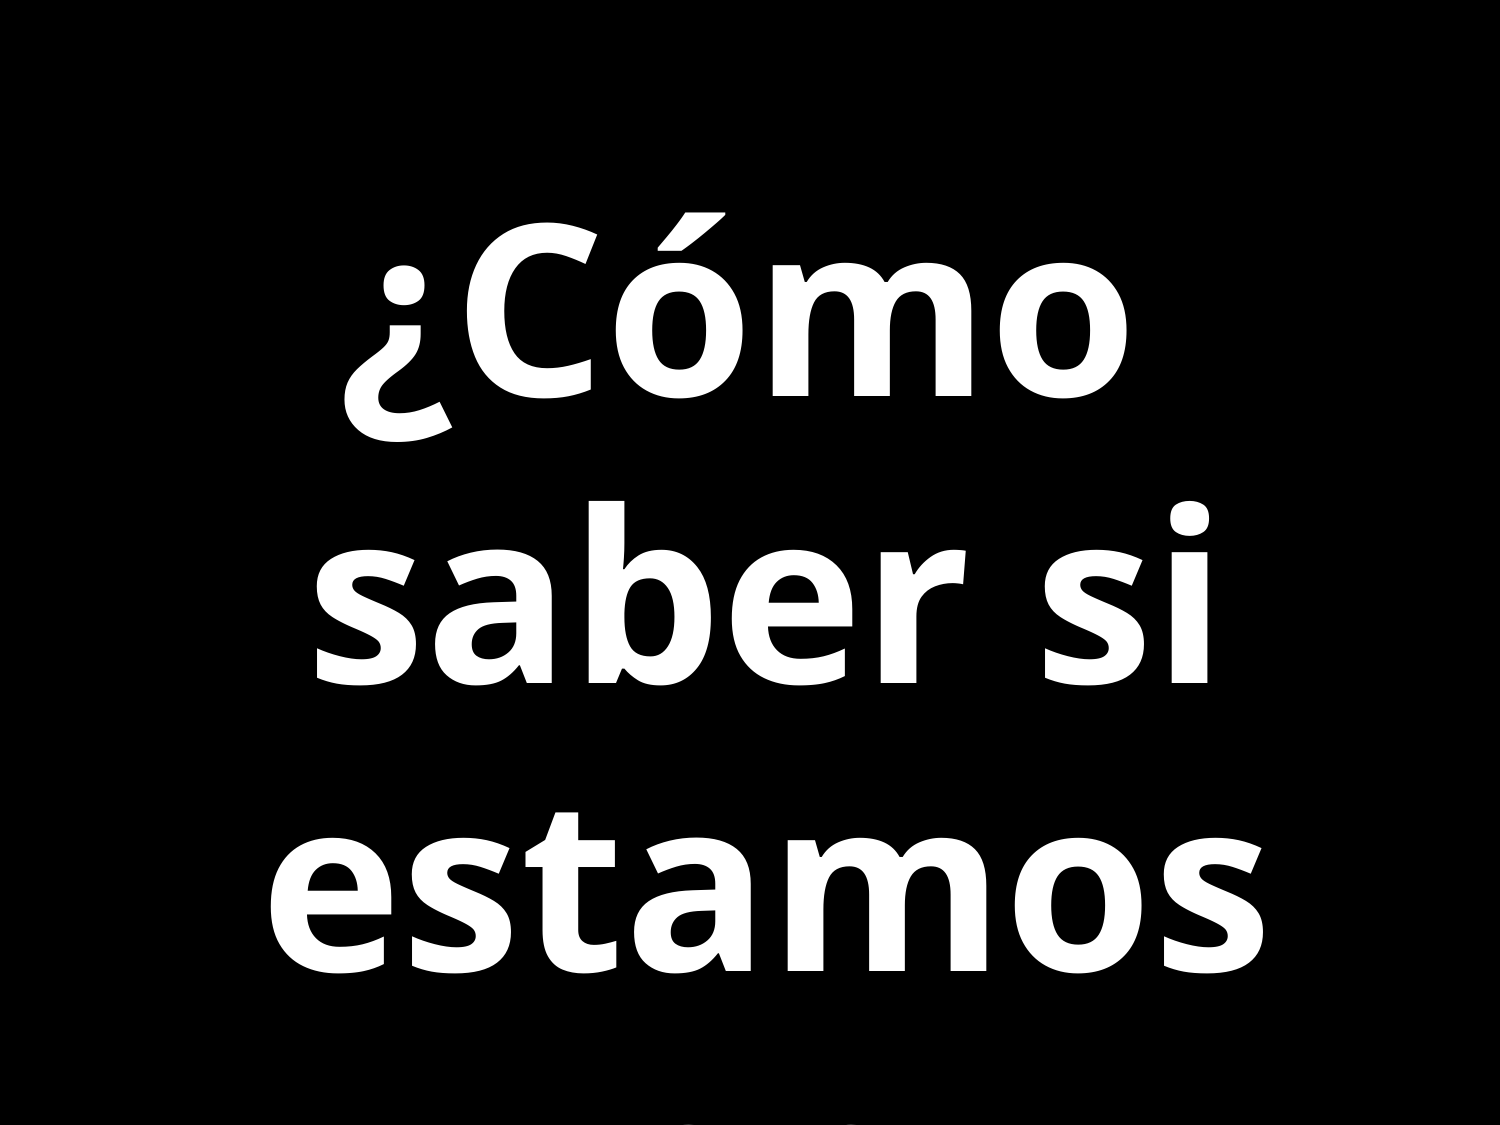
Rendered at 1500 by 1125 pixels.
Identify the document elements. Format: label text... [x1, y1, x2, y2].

list ¿Cómo saber si estamos en Reavivamiento? [29, 149, 1447, 516]
